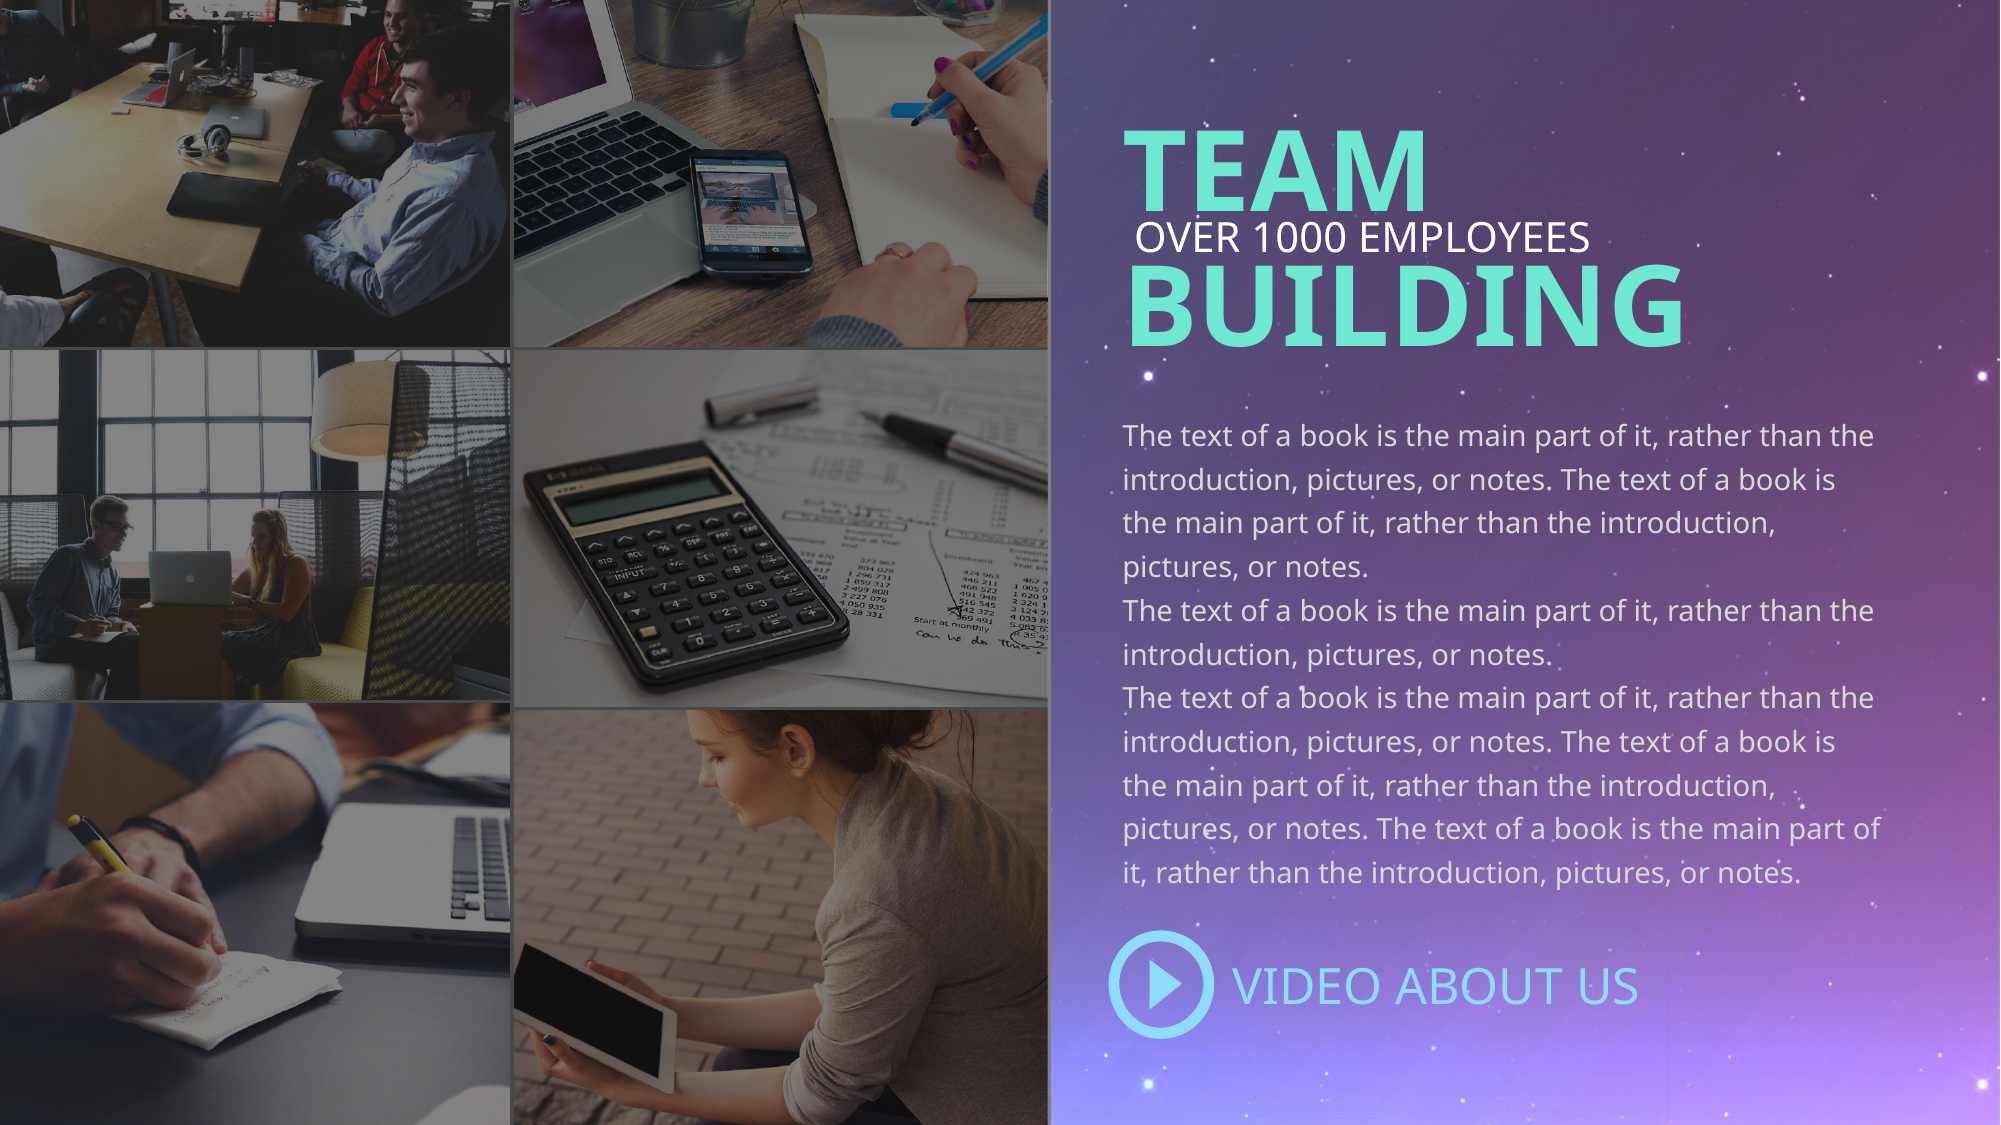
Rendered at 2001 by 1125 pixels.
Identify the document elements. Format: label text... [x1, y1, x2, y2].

text_box The text of a book is the main part of it, rather than the introduction, pictures, or notes. The text of a book is the main part of it, rather than the introduction, pictures, or notes. The text of a book is the main part of it, rather than the introduction, pictures, or notes. The text of a book is the main part of it, rather than the introduction, pictures, or notes. The text of a book is the main part of it, rather than the introduction, pictures, or notes. The text of a book is the main part of it, rather than the introduction, pictures, or notes. [1107, 401, 1900, 941]
text_box TEAM BUILDING [1107, 91, 2000, 377]
picture [1051, 0, 2000, 1125]
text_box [0, 0, 1048, 1125]
text_box OVER 1000 EMPLOYEES [1119, 202, 1778, 268]
text_box VIDEO ABOUT US [1217, 946, 1727, 1022]
text_box [1108, 930, 1215, 1039]
